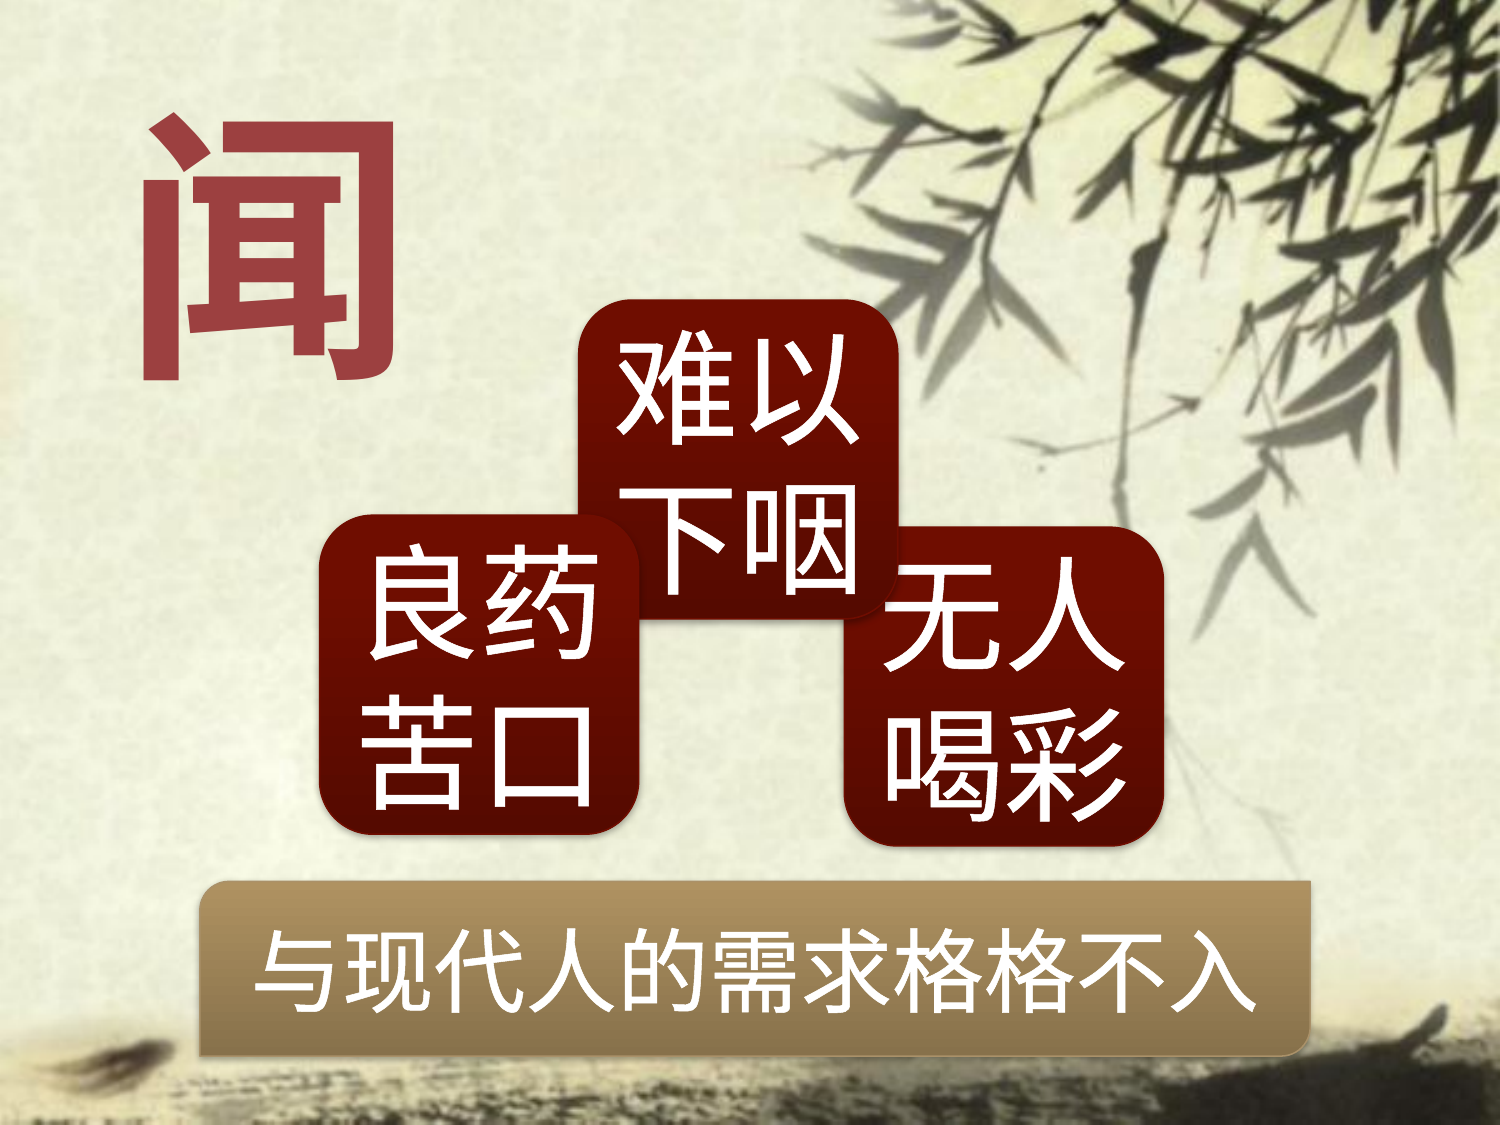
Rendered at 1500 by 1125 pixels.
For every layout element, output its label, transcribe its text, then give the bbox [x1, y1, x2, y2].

picture [0, 0, 1500, 1125]
text_box 无人喝彩 [843, 526, 1165, 847]
text_box 闻 [109, 60, 427, 421]
text_box 难以下咽 [577, 299, 899, 620]
text_box 良药苦口 [318, 514, 640, 835]
text_box 与现代人的需求格格不入 [199, 880, 1311, 1057]
